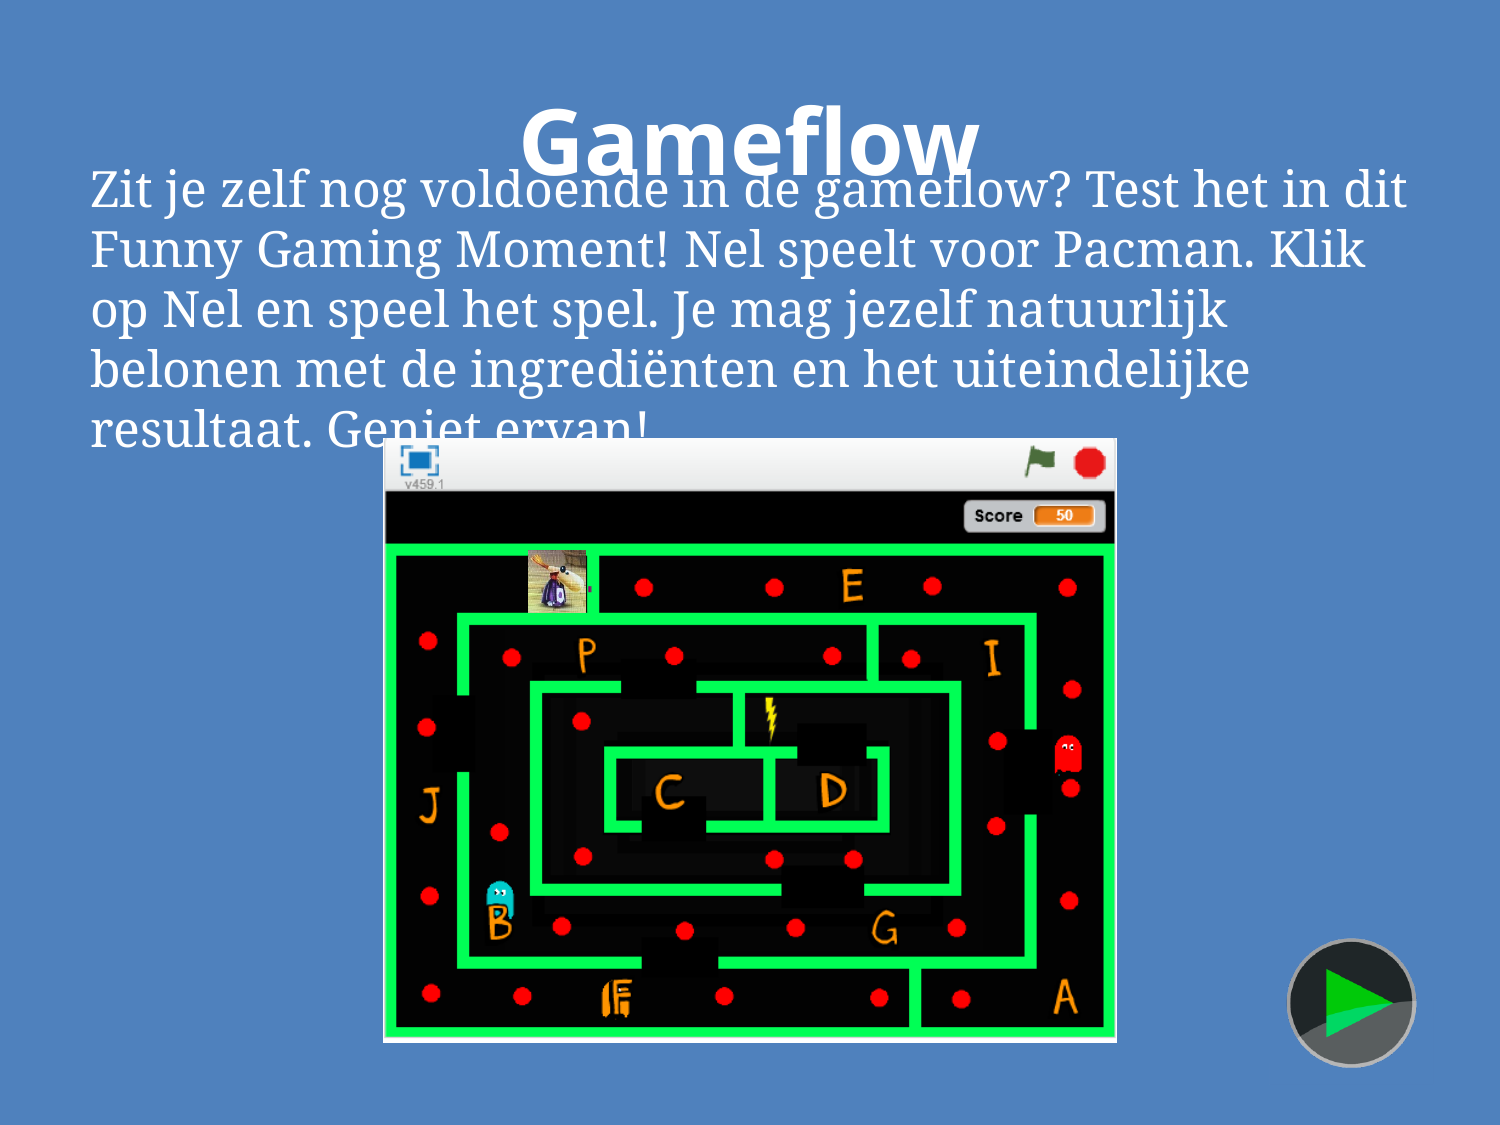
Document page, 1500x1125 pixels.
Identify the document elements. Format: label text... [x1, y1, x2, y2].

title Zit je zelf nog voldoende in de gameflow? Test het in dit Funny Gaming Moment! Nel speelt voor Pacman. Klik op Nel en speel het spel. Je mag jezelf natuurlijk belonen met de ingrediënten en het uiteindelijke resultaat. Geniet ervan! [75, 233, 1425, 408]
picture [528, 550, 586, 614]
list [383, 437, 1117, 1043]
picture [1269, 920, 1434, 1085]
text_box Gameflow [74, 45, 1425, 233]
